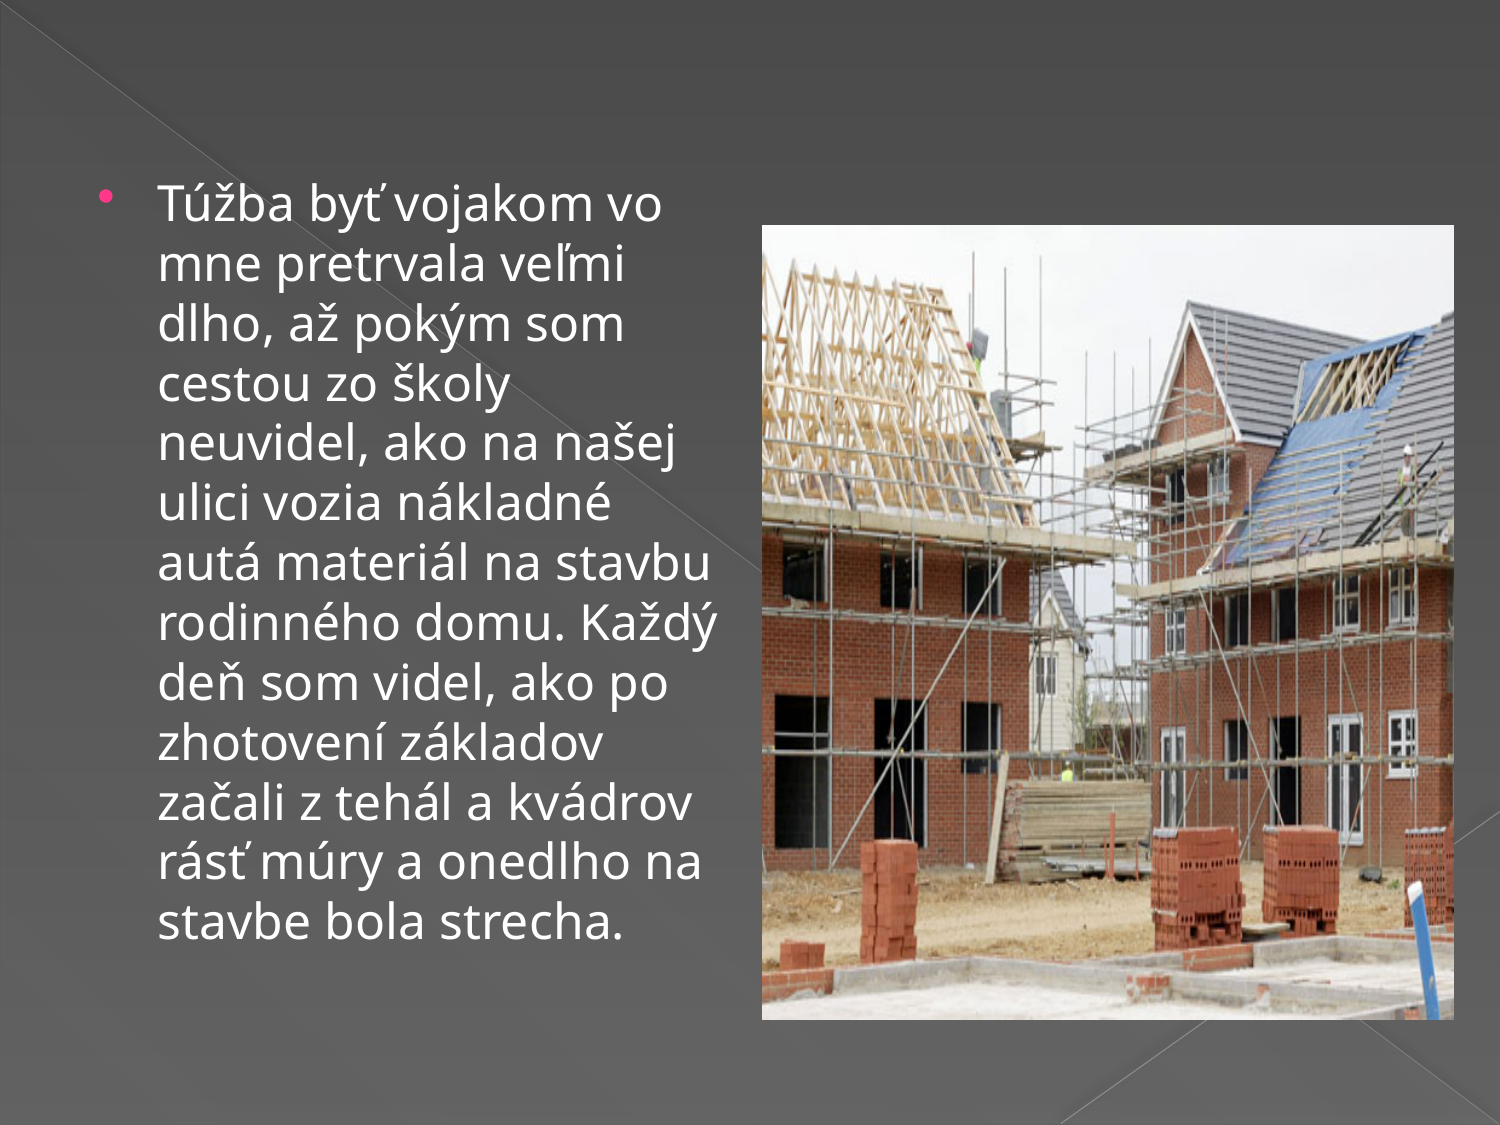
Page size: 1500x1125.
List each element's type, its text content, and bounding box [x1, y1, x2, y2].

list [762, 225, 1454, 1020]
list Túžba byť vojakom vo mne pretrvala veľmi dlho, až pokým som cestou zo školy neuvidel, ako na našej ulici vozia nákladné autá materiál na stavbu rodinného domu. Každý deň som videl, ako po zhotovení základov začali z tehál a kvádrov rásť múry a onedlho na stavbe bola strecha. [75, 164, 738, 1025]
